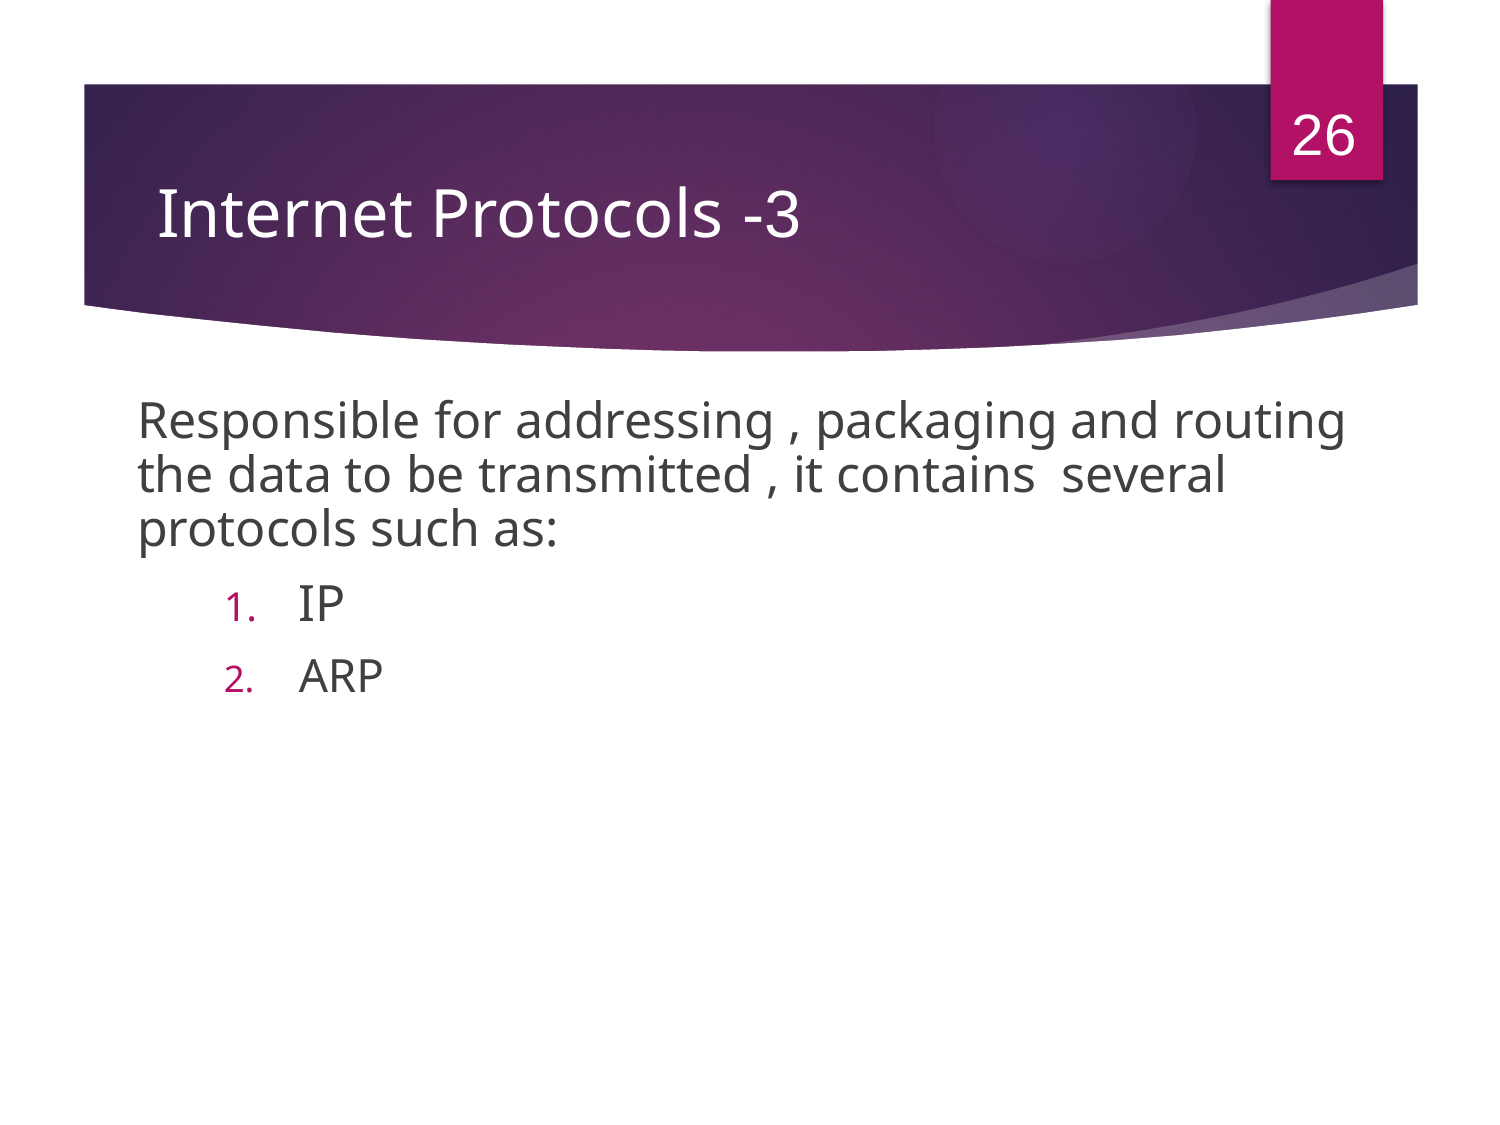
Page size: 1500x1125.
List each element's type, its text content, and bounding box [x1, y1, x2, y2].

title 3- Internet Protocols [142, 152, 1183, 269]
list Responsible for addressing , packaging and routing the data to be transmitted , it contains several protocols such as: IP ARP [106, 387, 1390, 1005]
slide_number 26 [1259, 48, 1390, 175]
